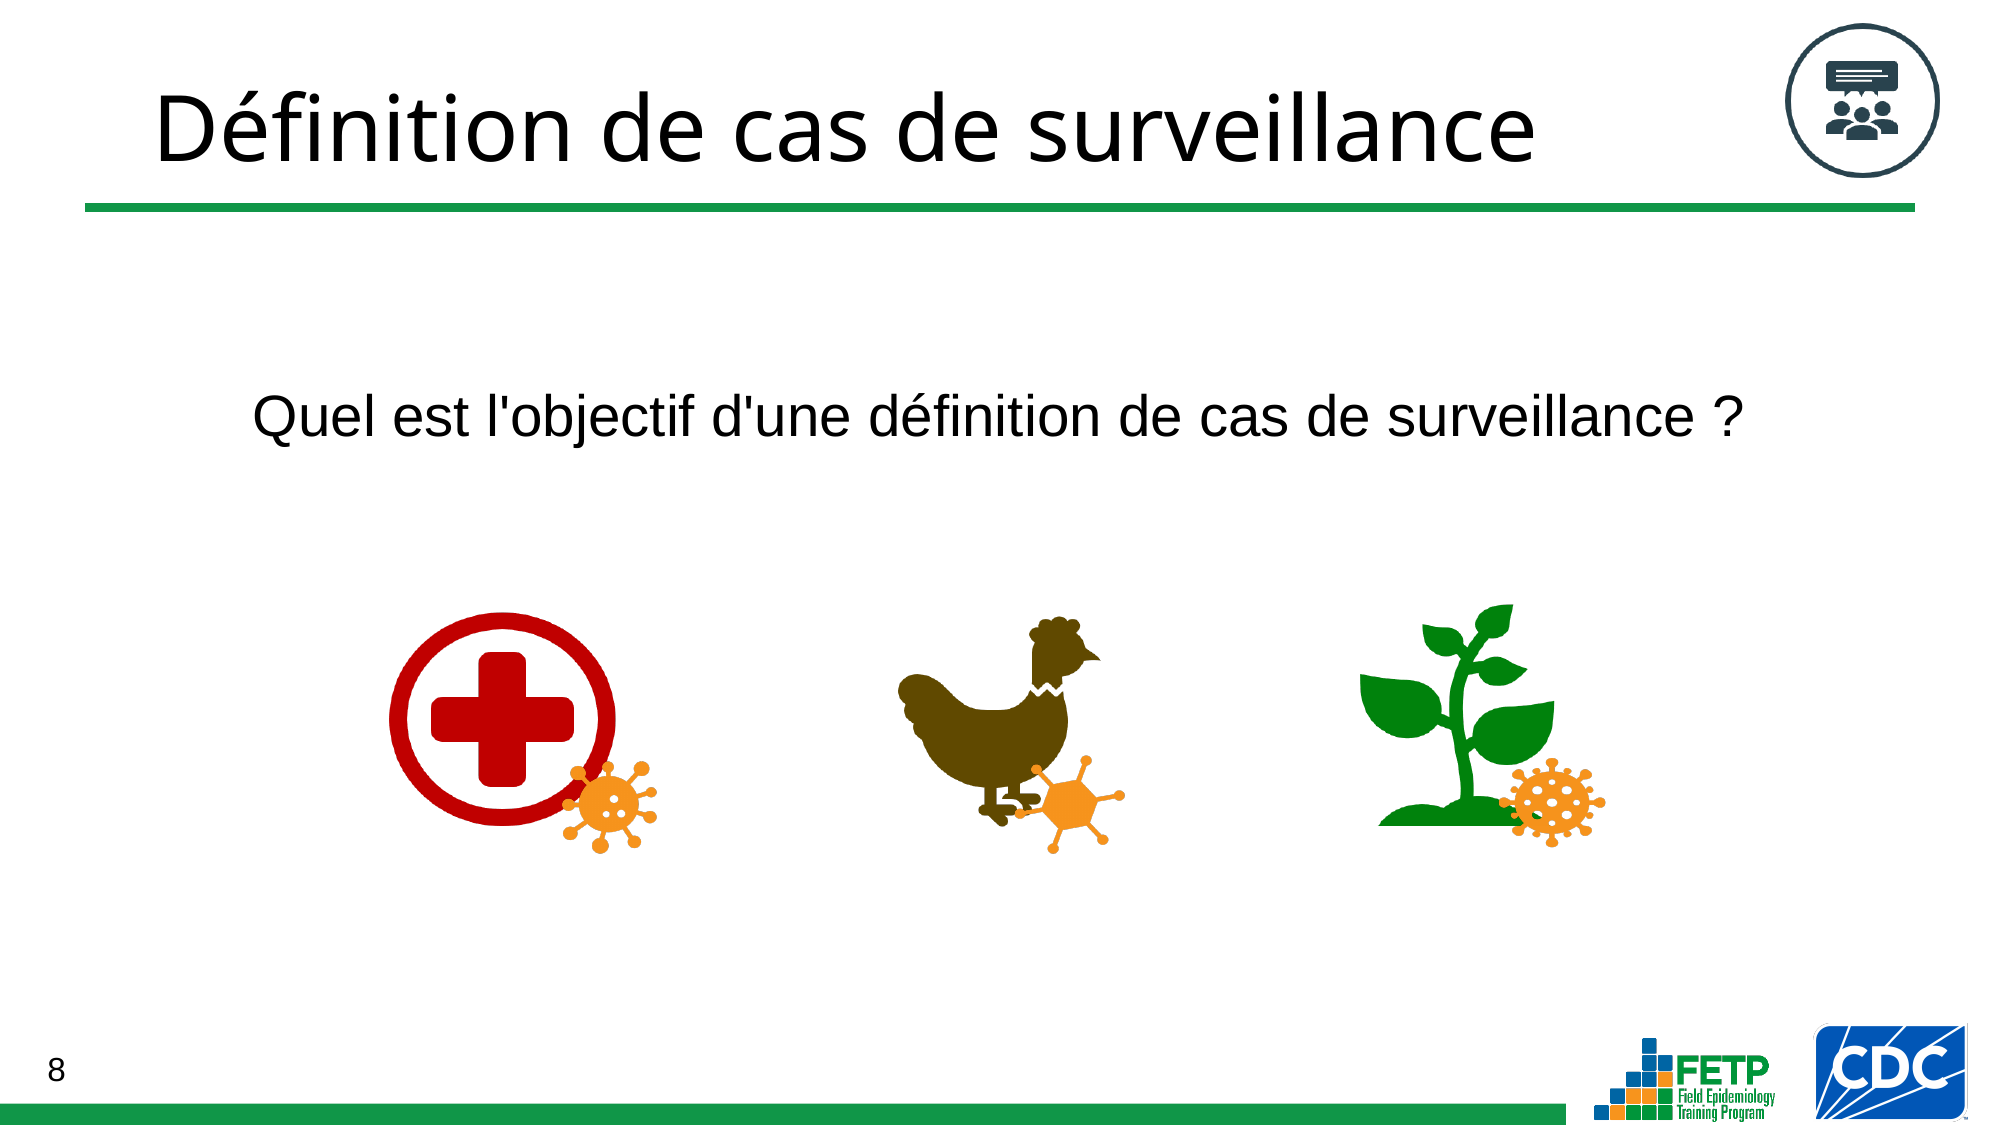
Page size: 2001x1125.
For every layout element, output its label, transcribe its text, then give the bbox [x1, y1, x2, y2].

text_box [359, 583, 666, 859]
picture [1785, 23, 1940, 178]
picture [1813, 1023, 1968, 1122]
list Quel est l'objectif d'une définition de cas de surveillance ? [137, 242, 1863, 585]
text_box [856, 588, 1143, 859]
picture [1594, 1038, 1775, 1122]
title Définition de cas de surveillance [137, 75, 1738, 207]
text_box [1297, 582, 1617, 856]
